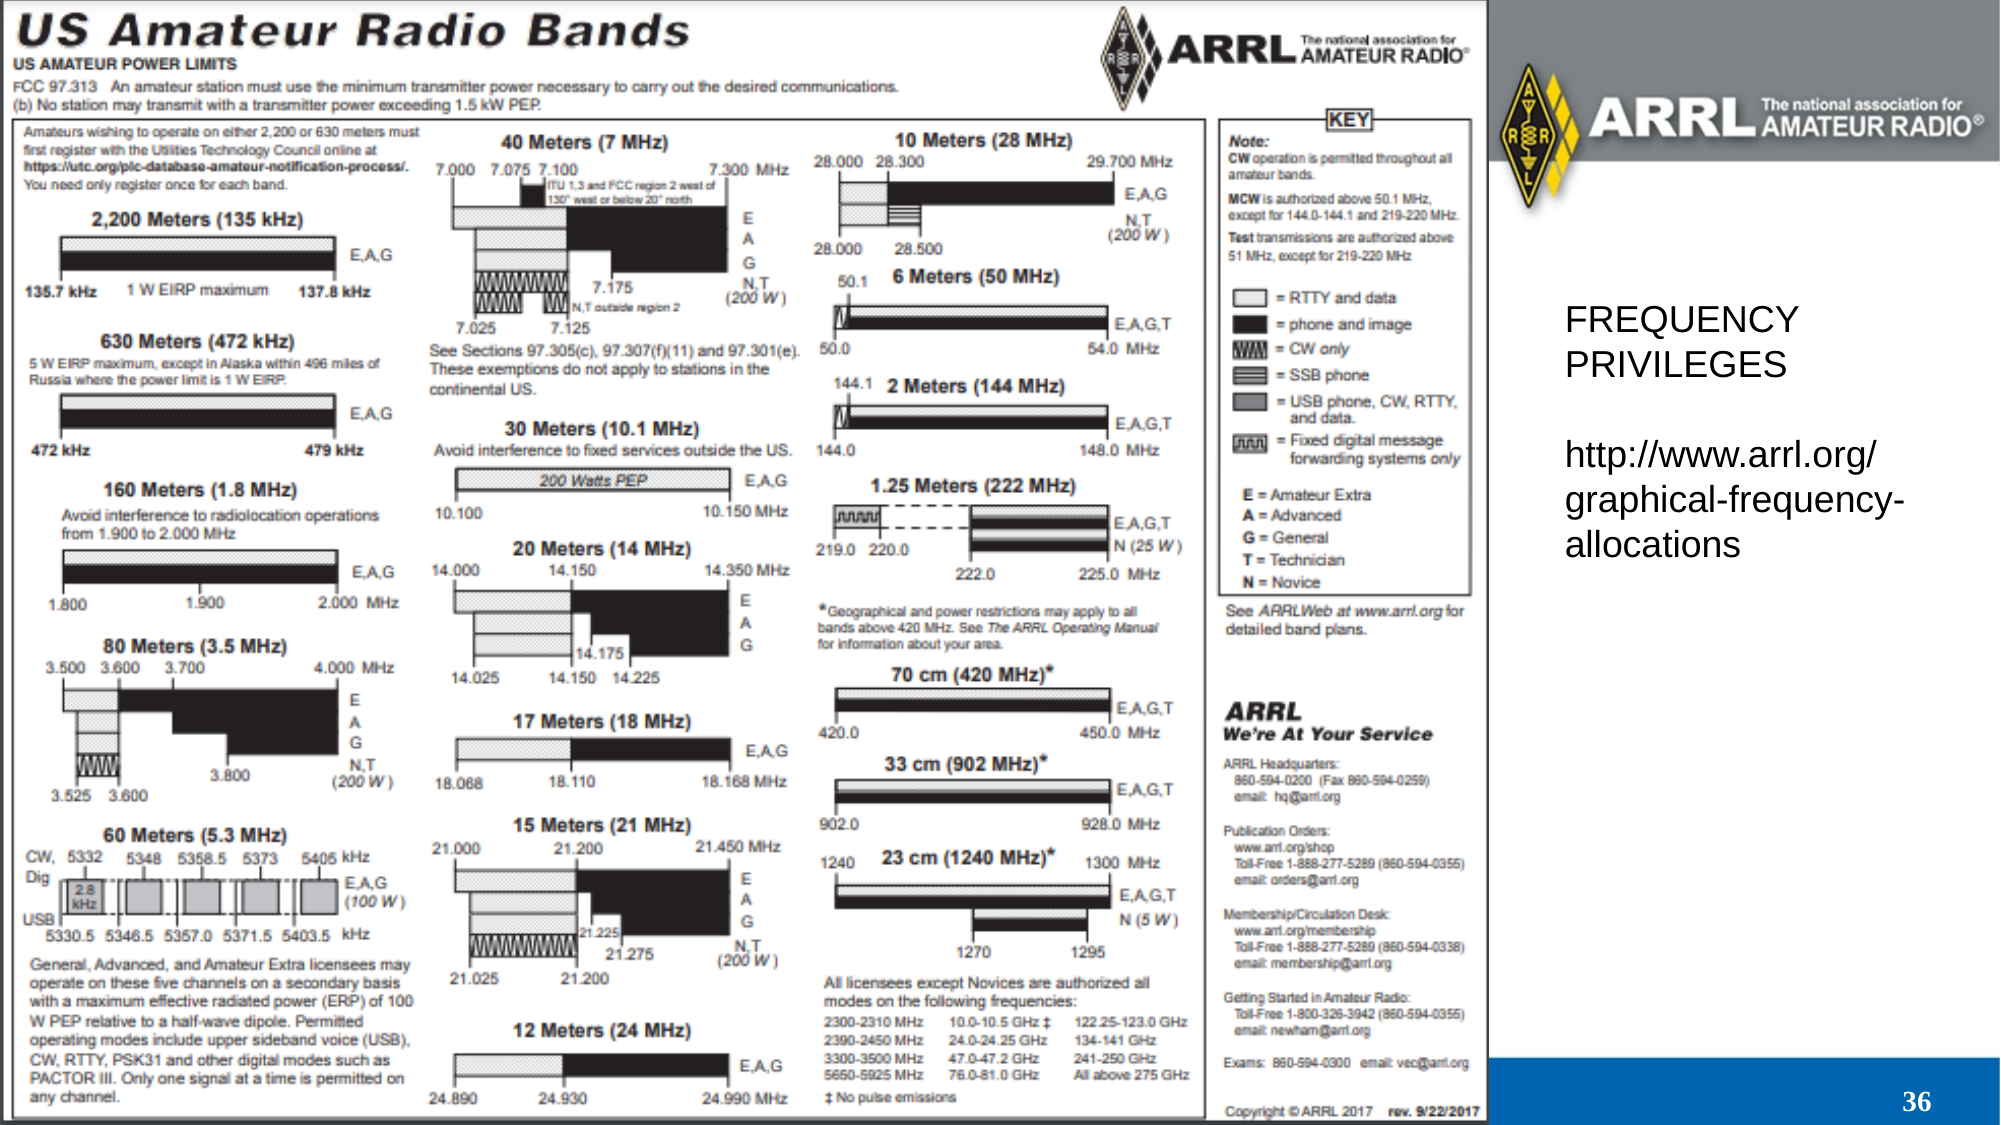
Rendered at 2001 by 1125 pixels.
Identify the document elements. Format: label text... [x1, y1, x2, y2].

text_box FREQUENCY PRIVILEGES http://www.arrl.org/graphical-frequency-allocations [1550, 287, 1963, 573]
picture [0, 0, 2001, 1125]
